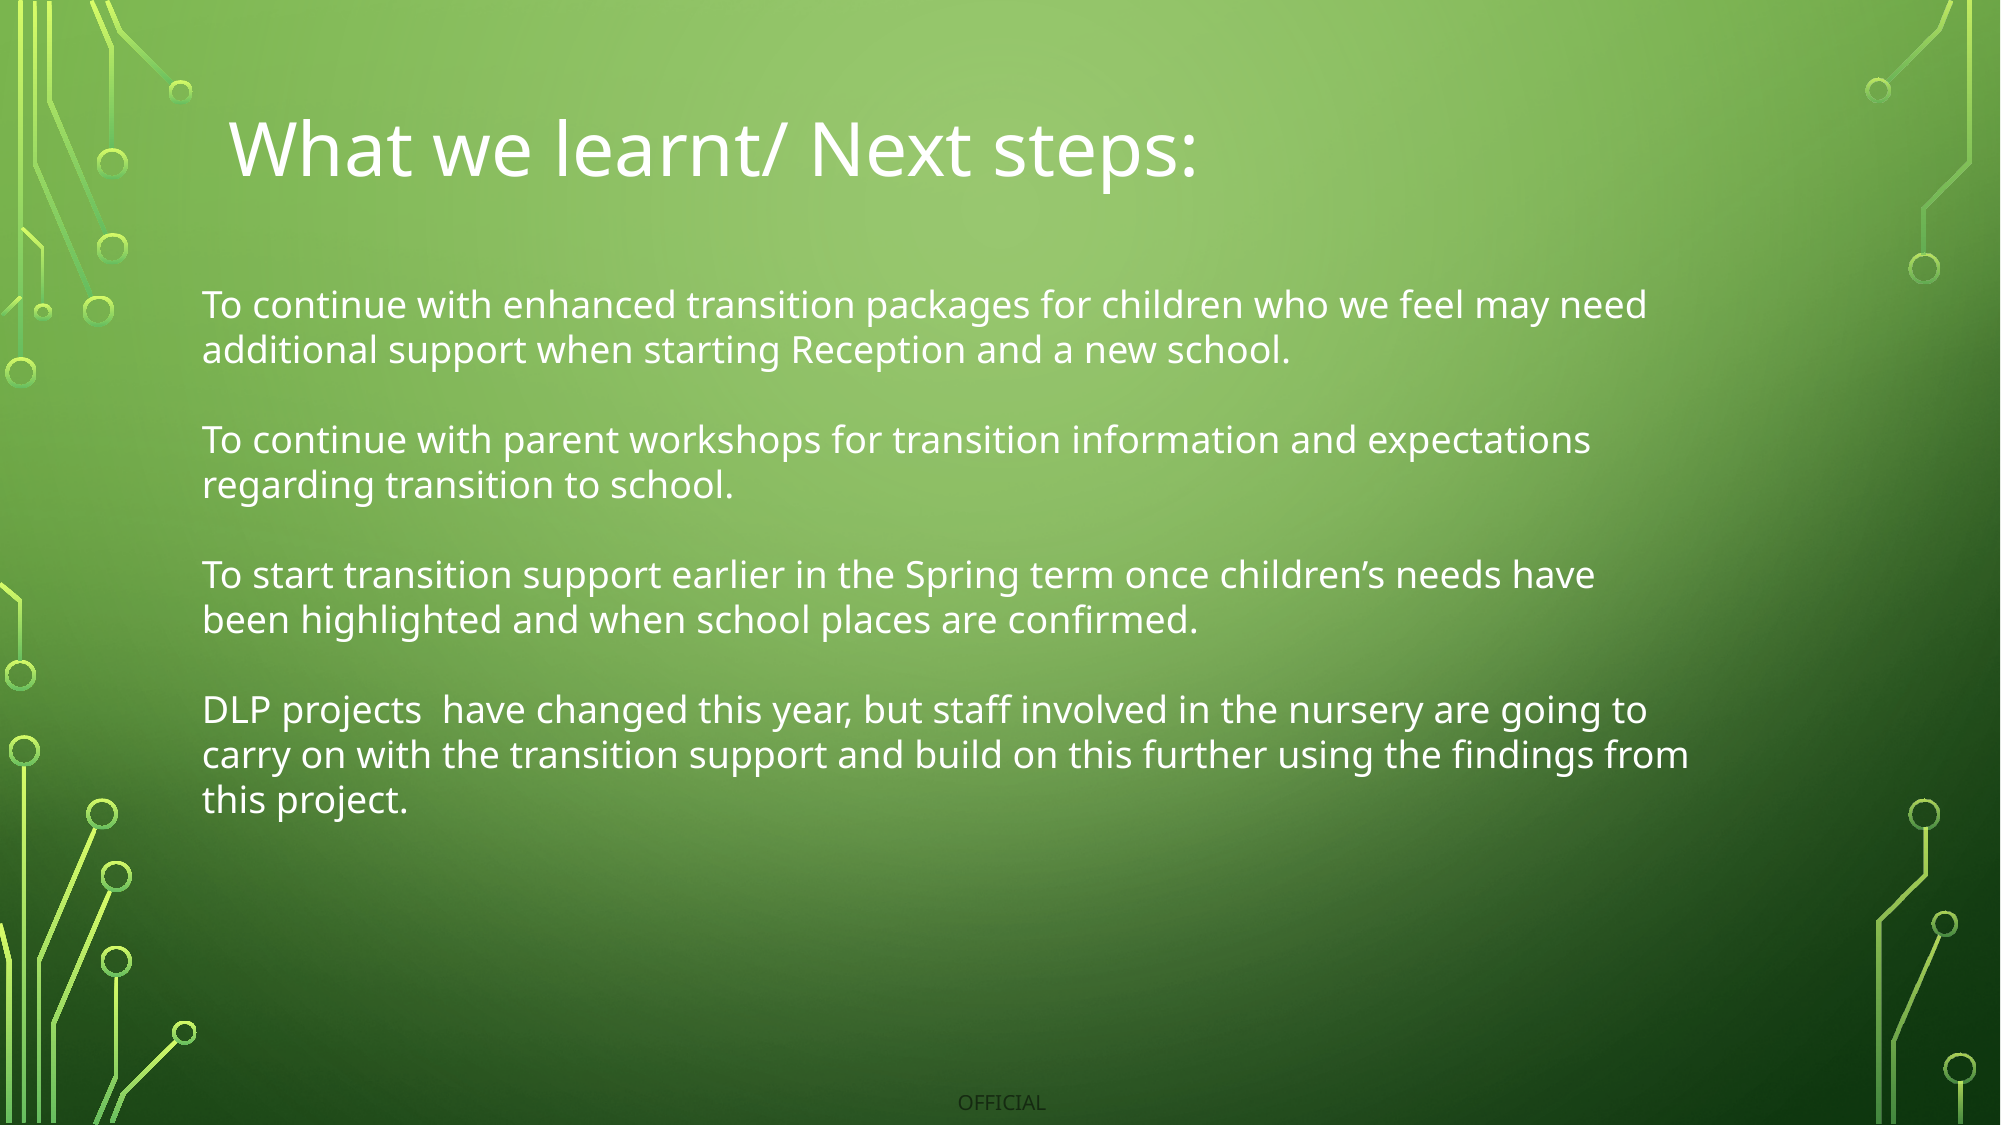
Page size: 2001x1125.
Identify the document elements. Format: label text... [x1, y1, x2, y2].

text_box To continue with enhanced transition packages for children who we feel may need additional support when starting Reception and a new school. To continue with parent workshops for transition information and expectations regarding transition to school. To start transition support earlier in the Spring term once children’s needs have been highlighted and when school places are confirmed. DLP projects have changed this year, but staff involved in the nursery are going to carry on with the transition support and build on this further using the findings from this project. [187, 273, 1707, 874]
title What we learnt/ Next steps: [213, 31, 1839, 274]
